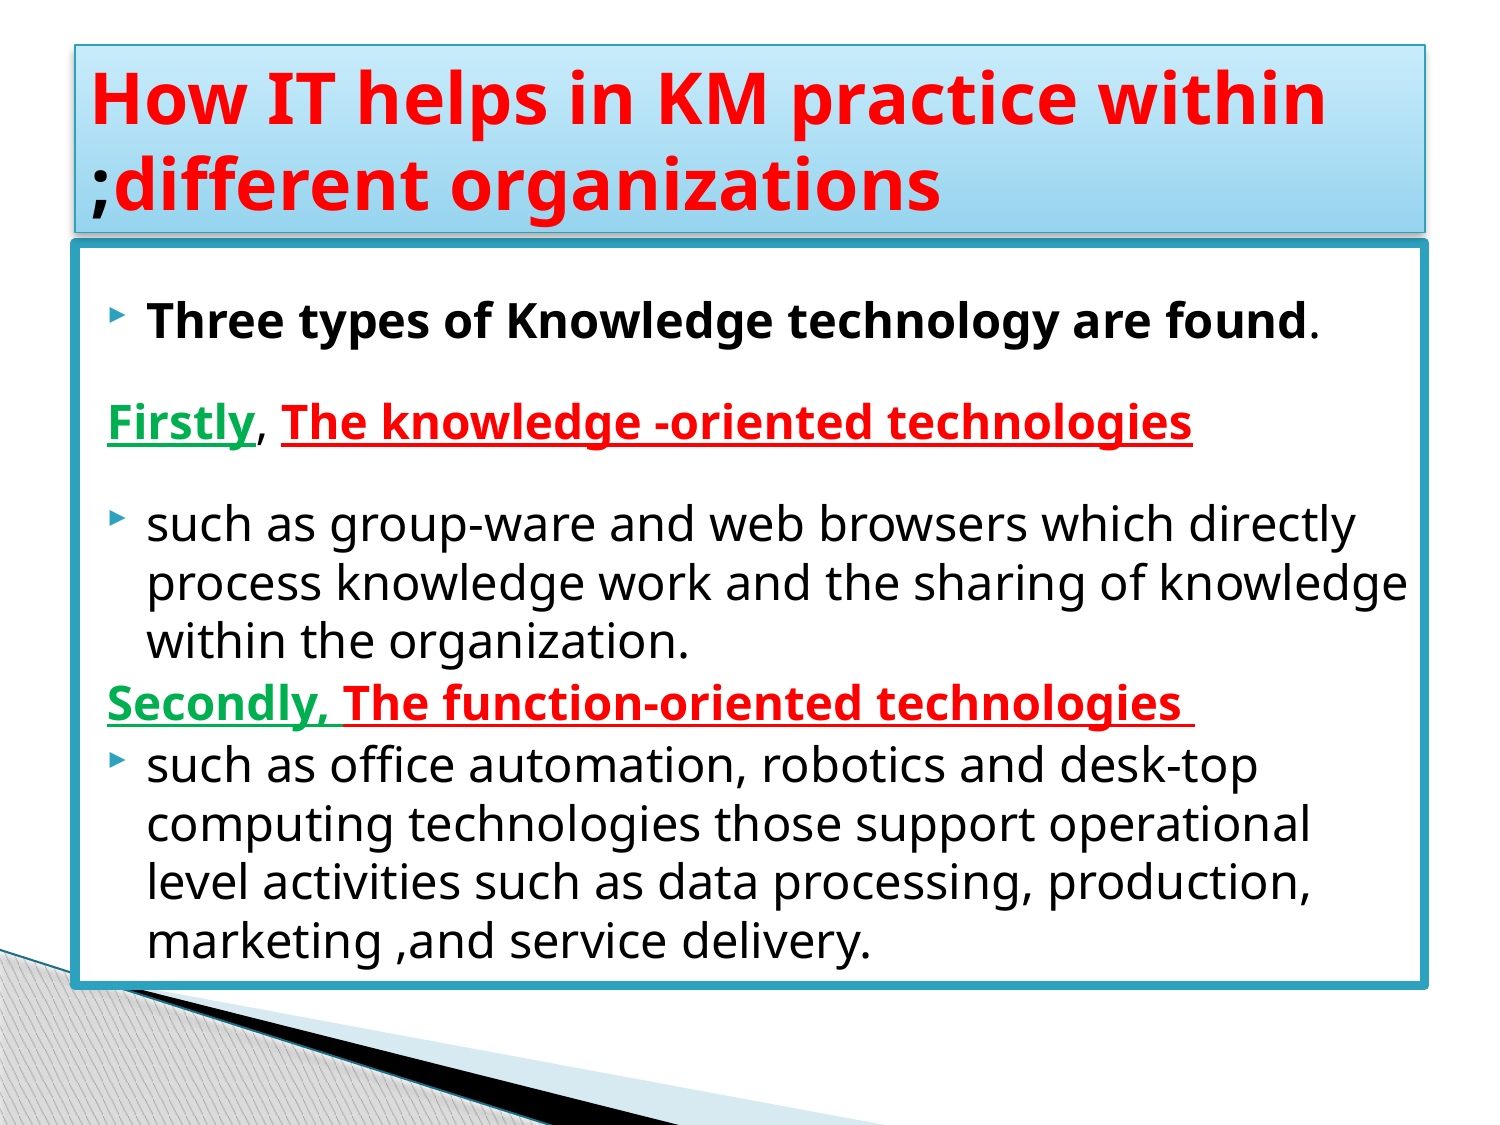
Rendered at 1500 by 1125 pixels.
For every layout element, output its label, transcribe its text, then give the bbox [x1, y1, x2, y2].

list Three types of Knowledge technology are found. Firstly, The knowledge -oriented technologies such as group-ware and web browsers which directly process knowledge work and the sharing of knowledge within the organization. Secondly, The function-oriented technologies such as office automation, robotics and desk-top computing technologies those support operational level activities such as data processing, production, marketing ,and service delivery. [70, 240, 1429, 990]
title How IT helps in KM practice within different organizations; [74, 44, 1426, 233]
